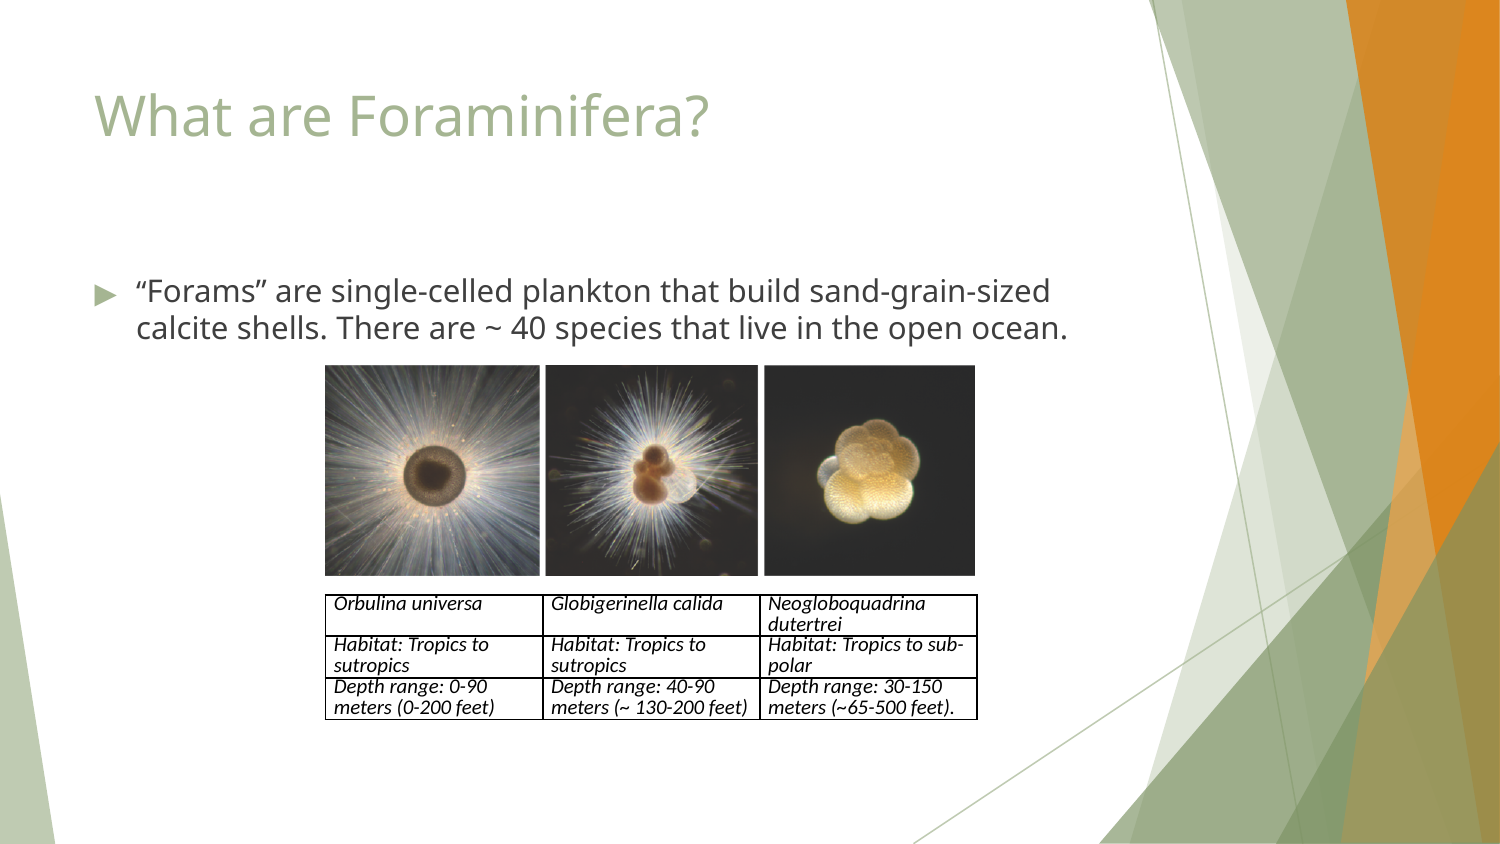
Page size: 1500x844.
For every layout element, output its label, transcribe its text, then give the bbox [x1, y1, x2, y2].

list “Forams” are single-celled plankton that build sand-grain-sized calcite shells. There are ~ 40 species that live in the open ocean. [83, 265, 1141, 744]
table_header Neogloboquadrina dutertrei [761, 596, 976, 635]
table_header Globigerinella calida [544, 596, 759, 635]
table_header Orbulina universa [326, 596, 542, 635]
table_cell Depth range: 40-90 meters (~ 130-200 feet) [544, 679, 759, 719]
table_cell Habitat: Tropics to sub-polar [761, 637, 976, 677]
picture [325, 364, 975, 577]
table_cell Depth range: 0-90 meters (0-200 feet) [326, 679, 542, 719]
title What are Foraminifera? [83, 75, 1141, 238]
table_cell Depth range: 30-150 meters (~65-500 feet). [761, 679, 976, 719]
table_cell Habitat: Tropics to sutropics [326, 637, 542, 677]
table_cell Habitat: Tropics to sutropics [544, 637, 759, 677]
